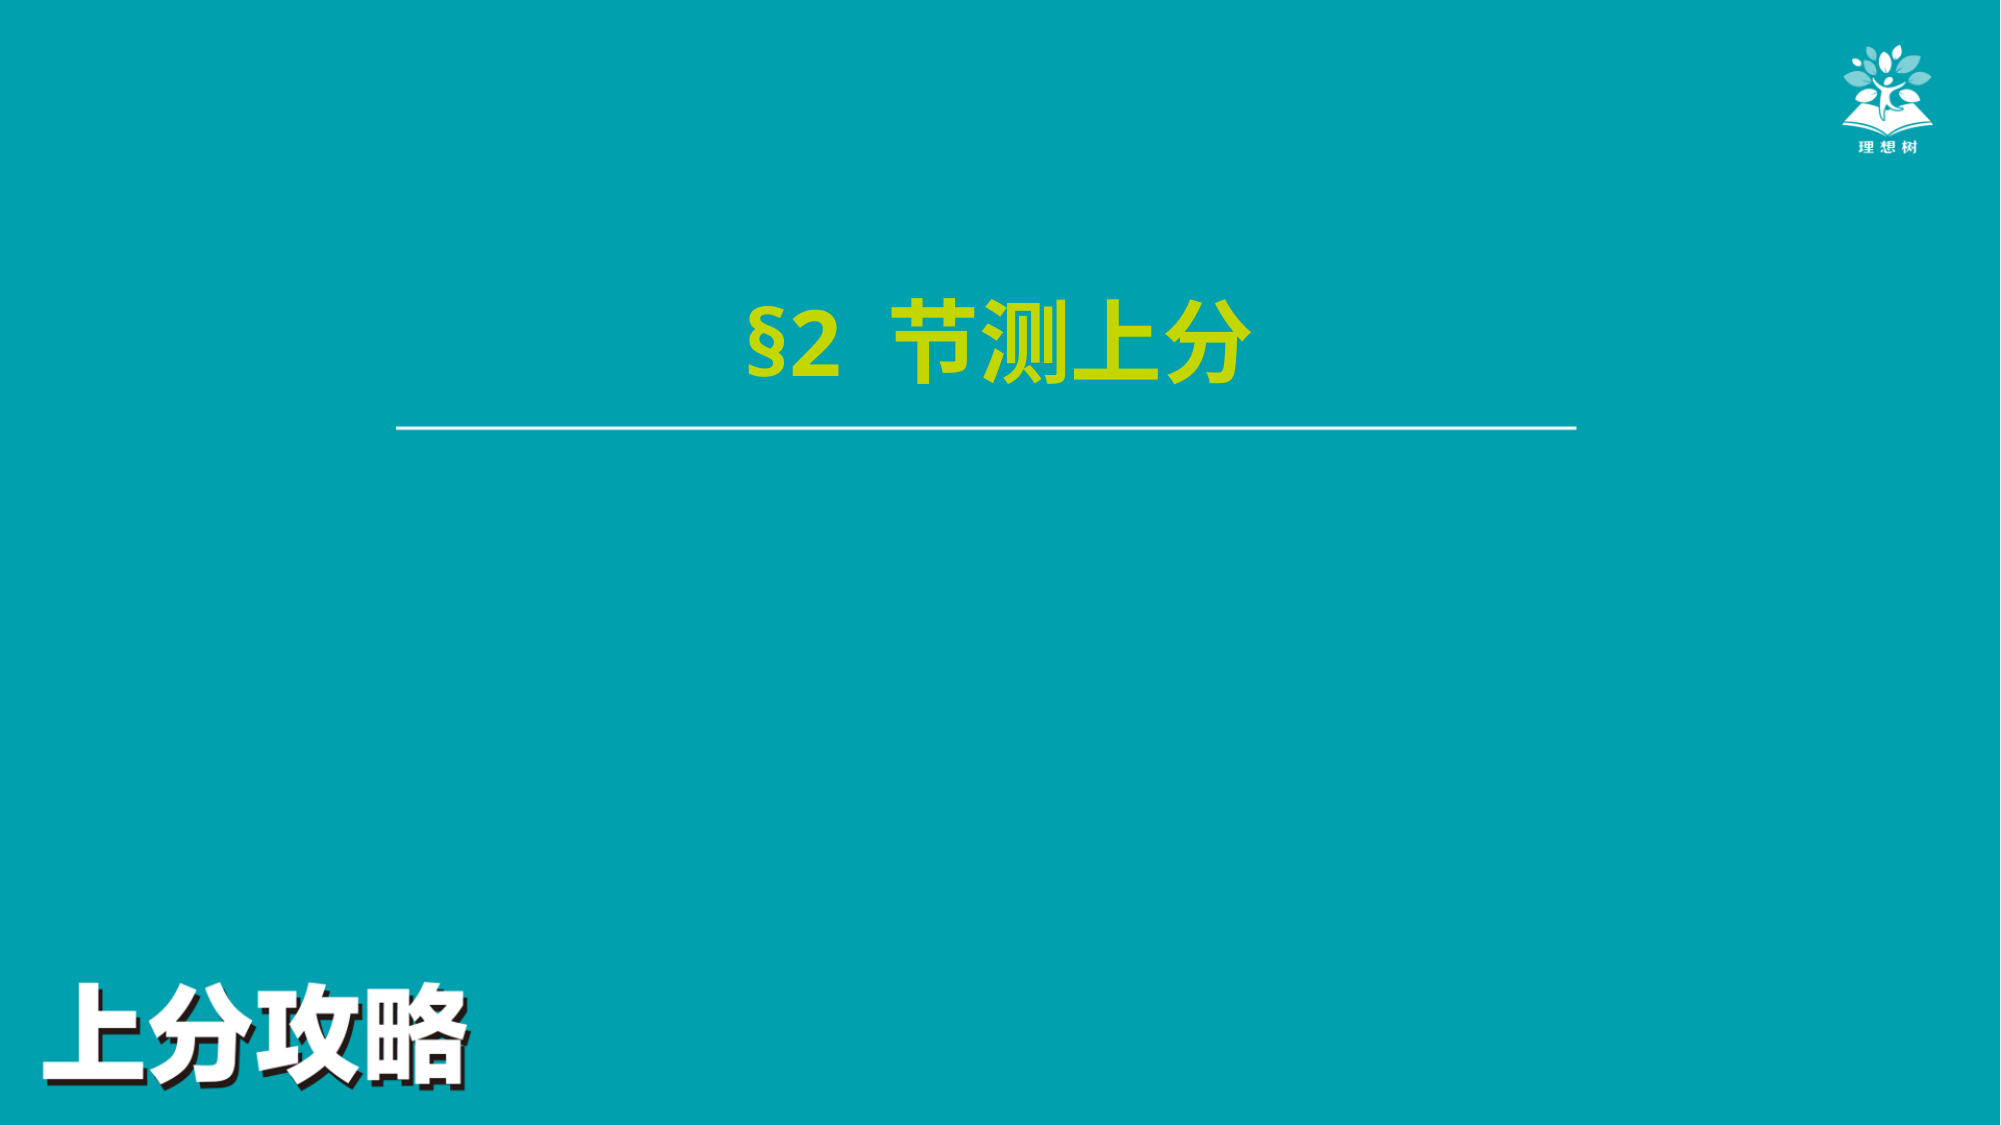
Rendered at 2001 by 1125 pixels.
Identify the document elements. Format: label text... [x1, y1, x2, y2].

picture [0, 0, 2000, 265]
picture [0, 413, 2000, 1125]
text_box §2 节测上分 [0, 265, 2000, 413]
